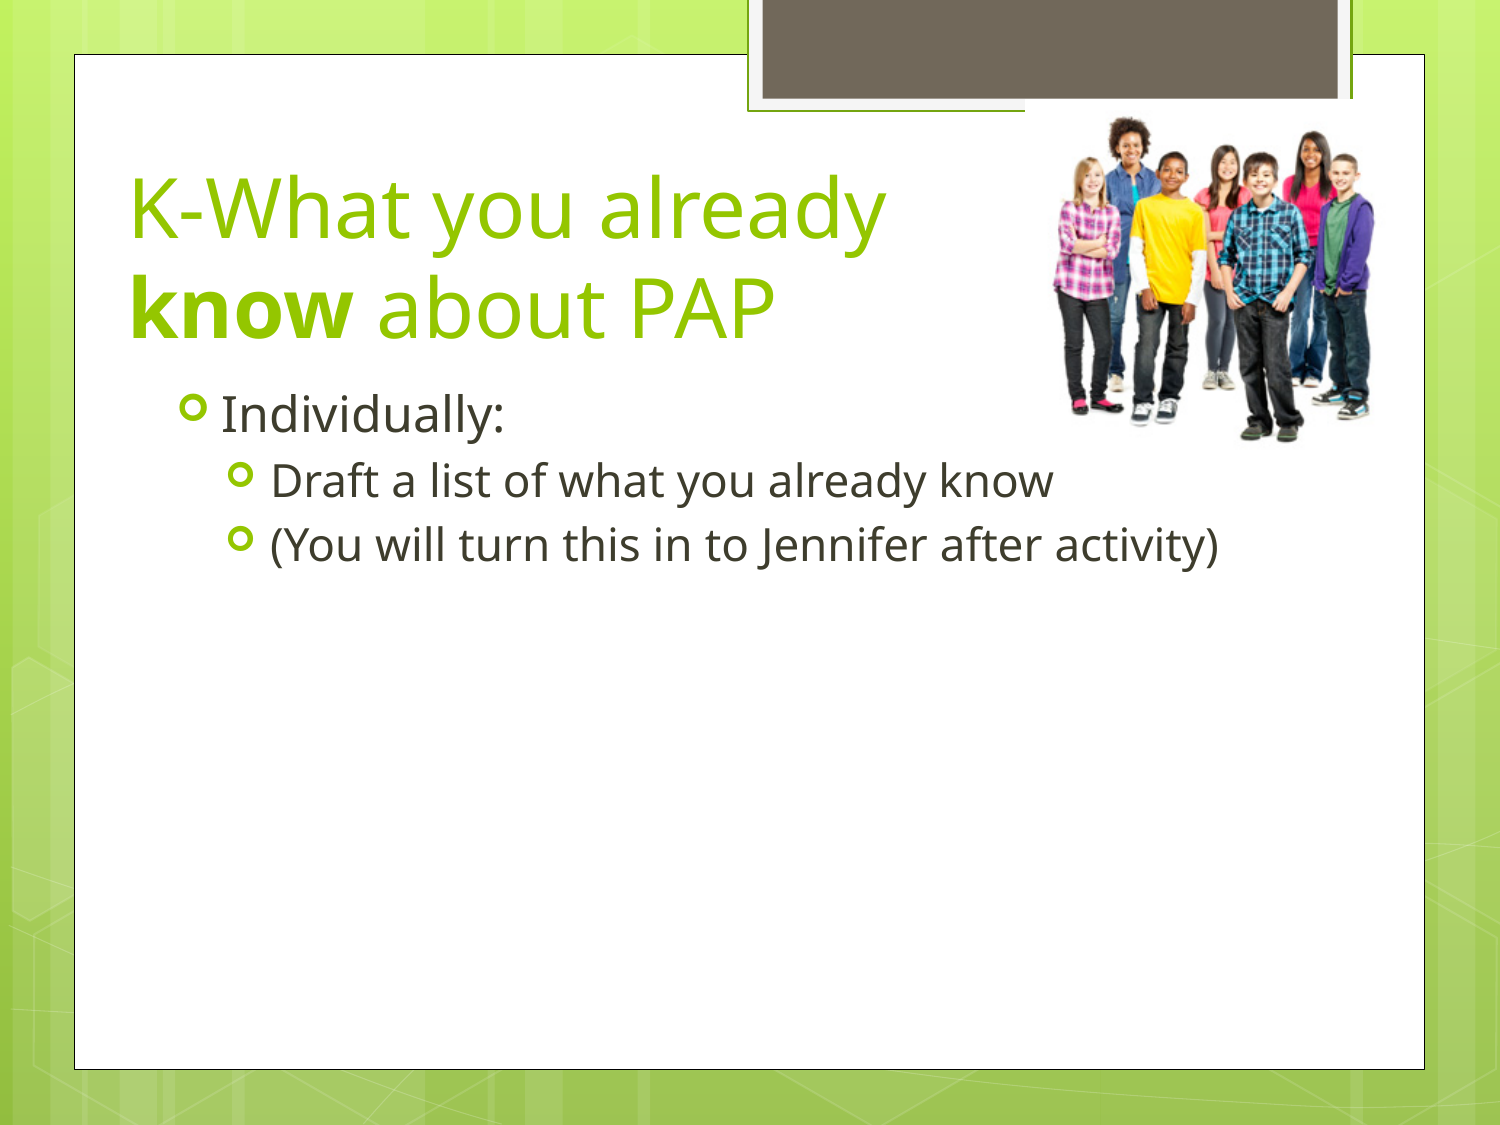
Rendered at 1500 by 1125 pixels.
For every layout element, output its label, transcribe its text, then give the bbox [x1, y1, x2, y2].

list Individually: Draft a list of what you already know (You will turn this in to Jennifer after activity) [150, 375, 1262, 951]
picture [1024, 99, 1406, 464]
title K-What you already know about PAP [112, 125, 1018, 363]
